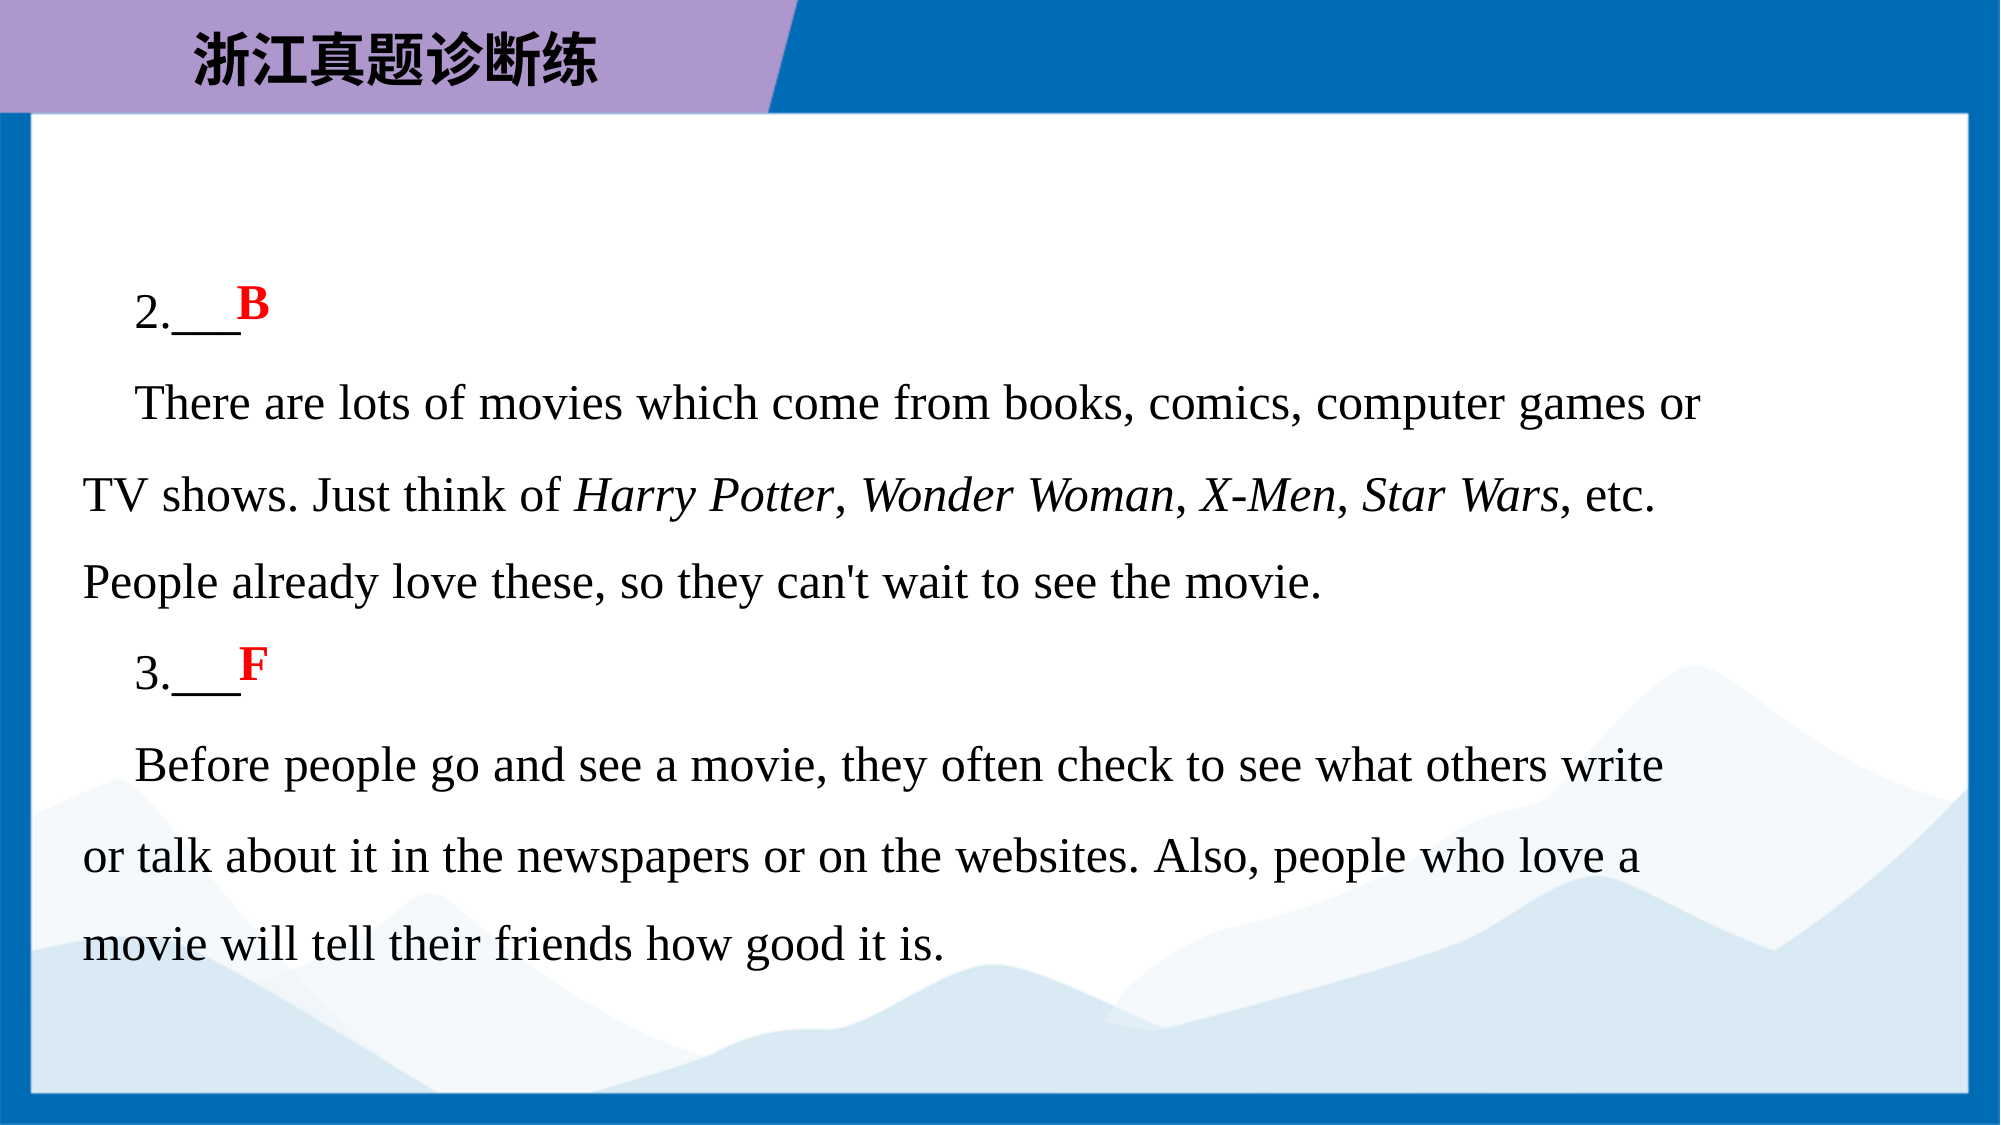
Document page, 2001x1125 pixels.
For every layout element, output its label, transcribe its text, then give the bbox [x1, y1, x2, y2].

picture [0, 0, 2000, 1125]
text_box 2.___ There are lots of movies which come from books, comics, computer games or TV shows. Just think of Harry Potter, Wonder Woman, X-Men, Star Wars, etc. People already love these, so they can't wait to see the movie. [82, 246, 1917, 600]
text_box 3.___ Before people go and see a movie, they often check to see what others write or talk about it in the newspapers or on the websites. Also, people who love a movie will tell their friends how good it is. [82, 607, 1917, 961]
text_box B [218, 241, 289, 321]
text_box F [220, 603, 288, 682]
